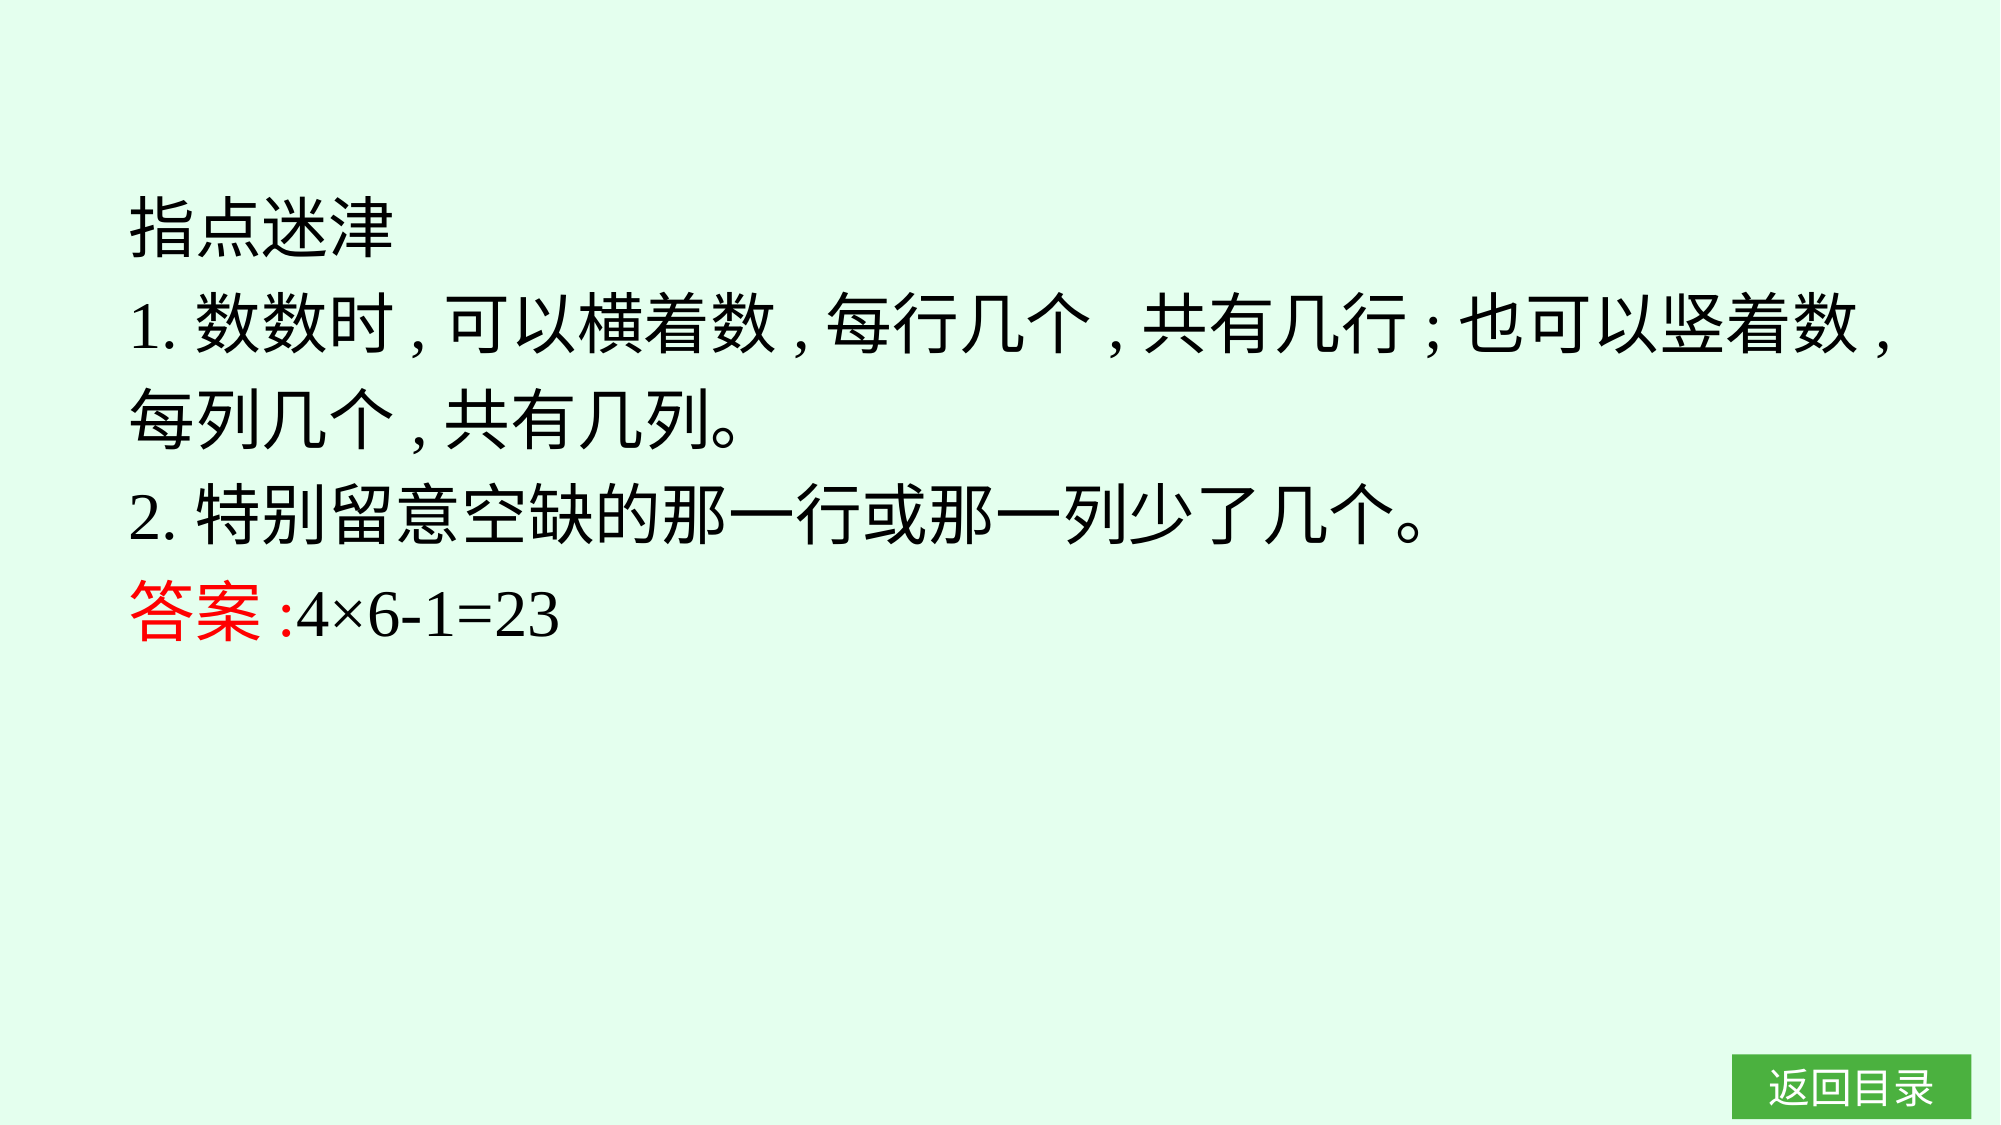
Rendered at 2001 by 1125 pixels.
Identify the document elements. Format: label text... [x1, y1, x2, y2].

text_box 指点迷津 1.数数时,可以横着数,每行几个,共有几行;也可以竖着数,每列几个,共有几列。 2.特别留意空缺的那一行或那一列少了几个。 答案:4×6-1=23 [113, 162, 1887, 657]
